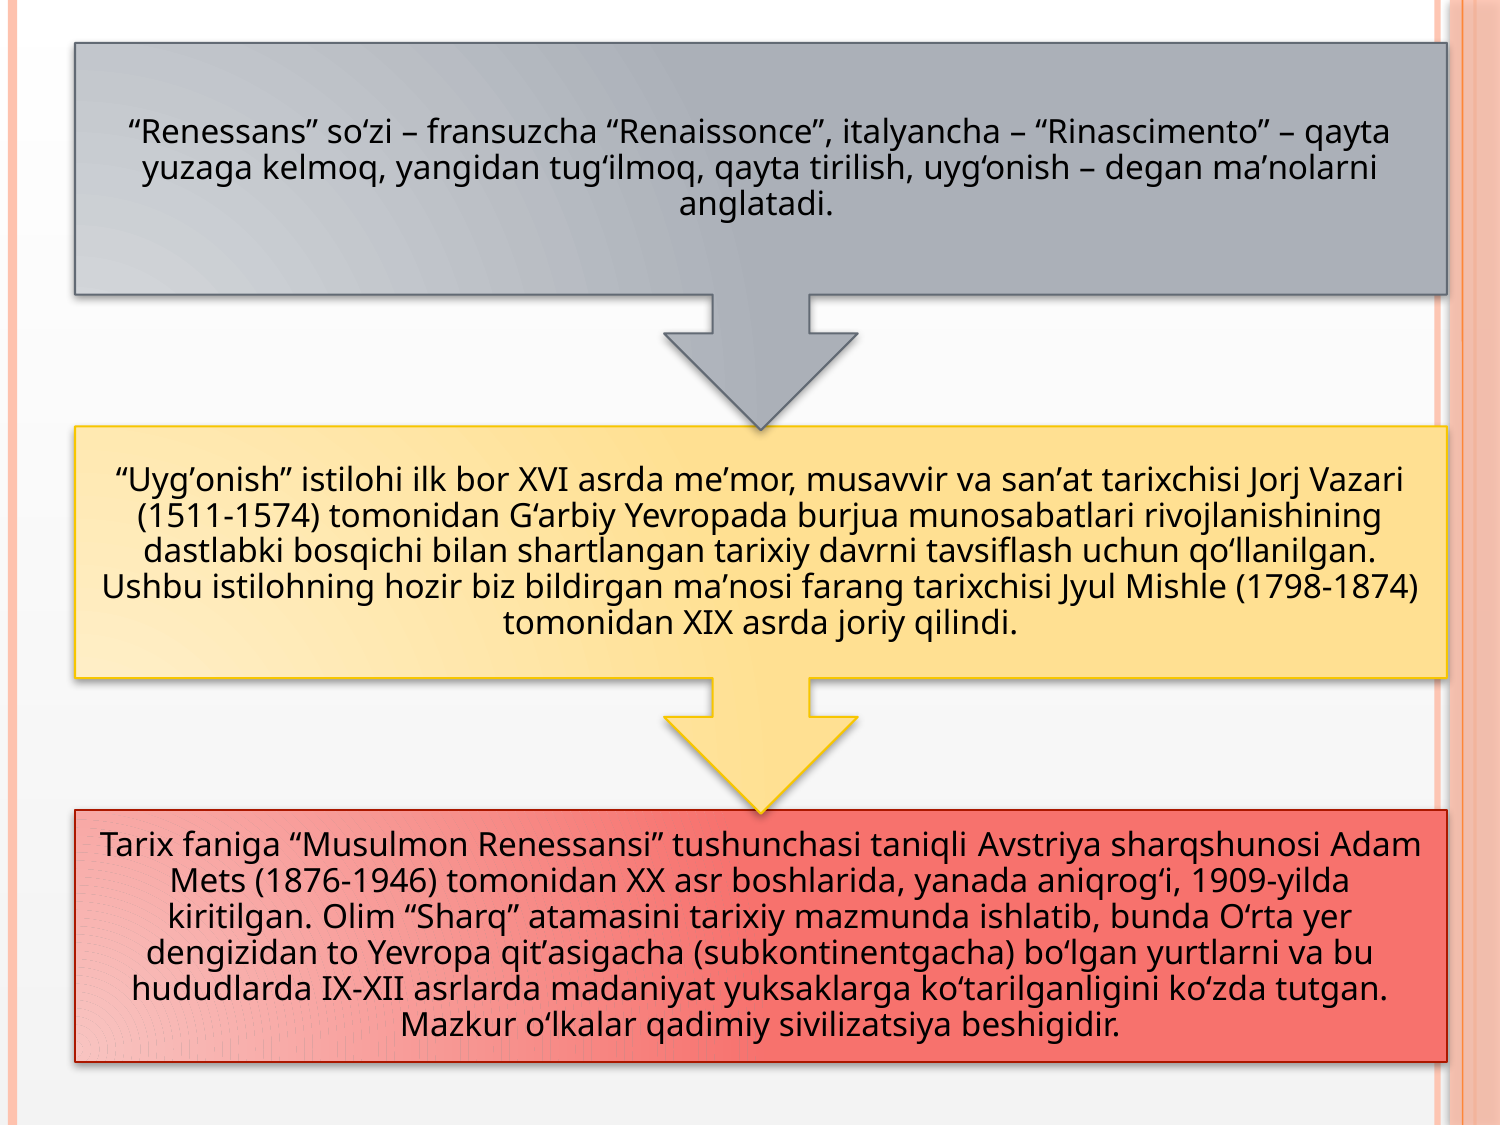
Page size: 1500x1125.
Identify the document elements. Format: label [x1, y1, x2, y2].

list [74, 42, 1448, 1063]
